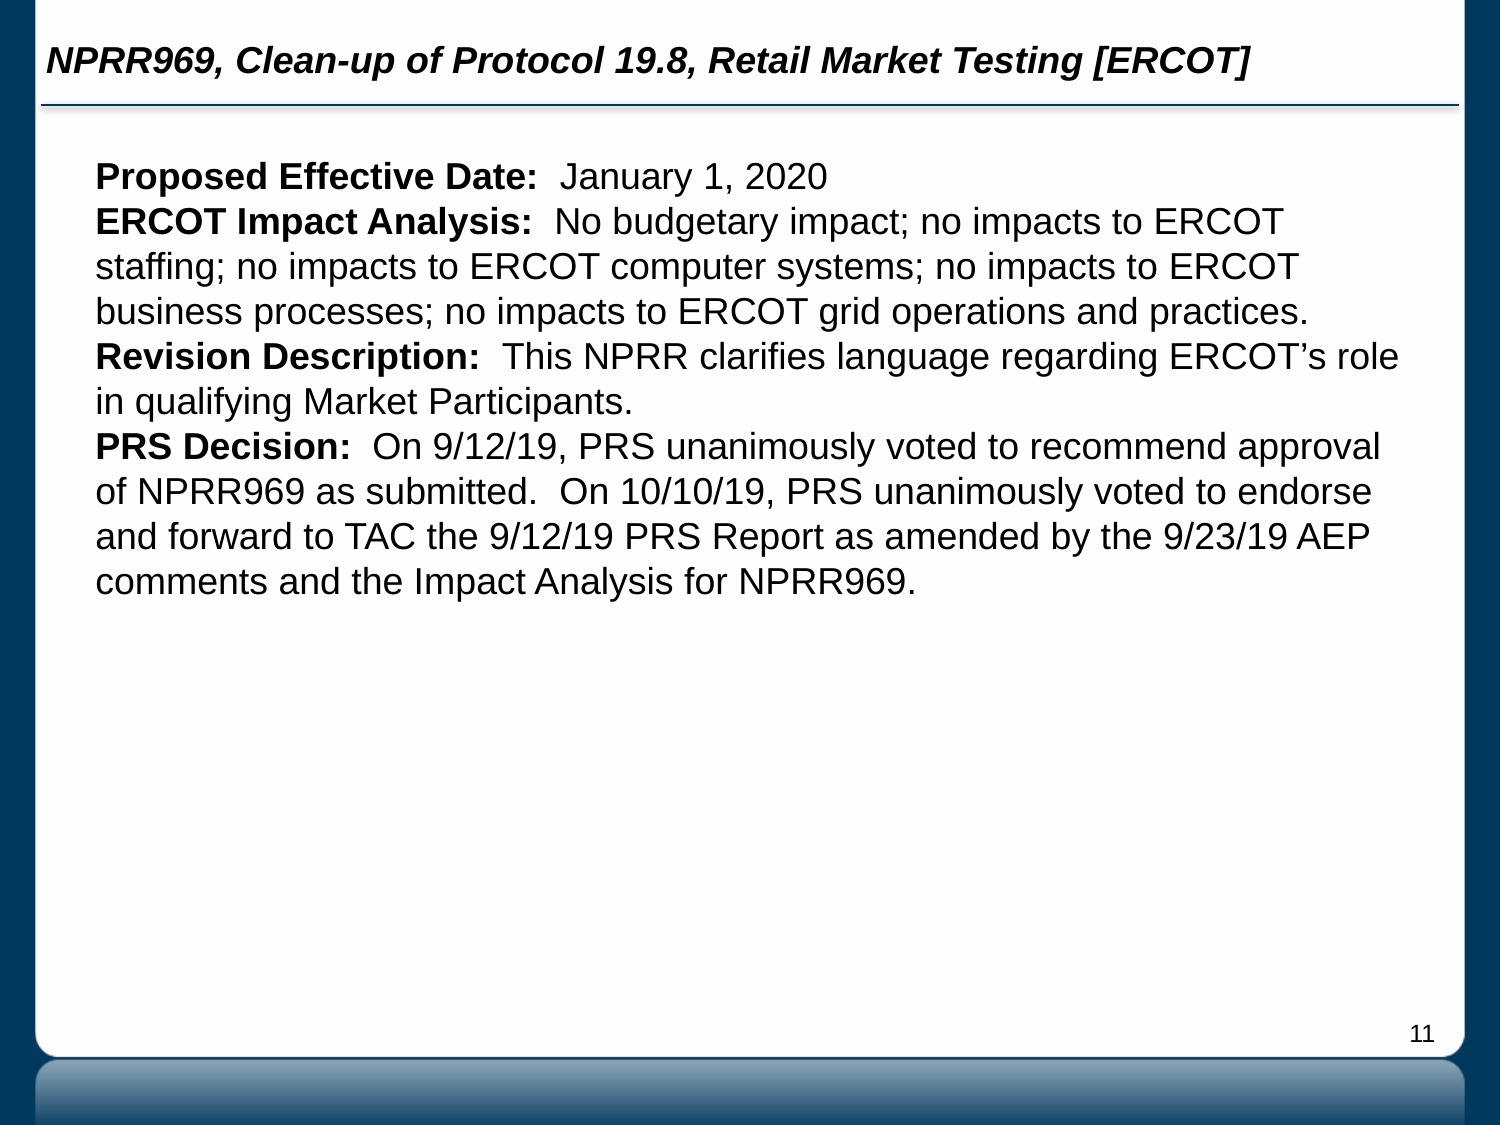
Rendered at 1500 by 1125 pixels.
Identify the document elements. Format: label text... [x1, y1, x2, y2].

title NPRR969, Clean-up of Protocol 19.8, Retail Market Testing [ERCOT] [31, 20, 1464, 97]
text_box Proposed Effective Date: January 1, 2020 ERCOT Impact Analysis: No budgetary impact; no impacts to ERCOT staffing; no impacts to ERCOT computer systems; no impacts to ERCOT business processes; no impacts to ERCOT grid operations and practices. Revision Description: This NPRR clarifies language regarding ERCOT’s role in qualifying Market Participants. PRS Decision: On 9/12/19, PRS unanimously voted to recommend approval of NPRR969 as submitted. On 10/10/19, PRS unanimously voted to endorse and forward to TAC the 9/12/19 PRS Report as amended by the 9/23/19 AEP comments and the Impact Analysis for NPRR969. [80, 144, 1435, 609]
picture [35, 0, 1465, 1125]
